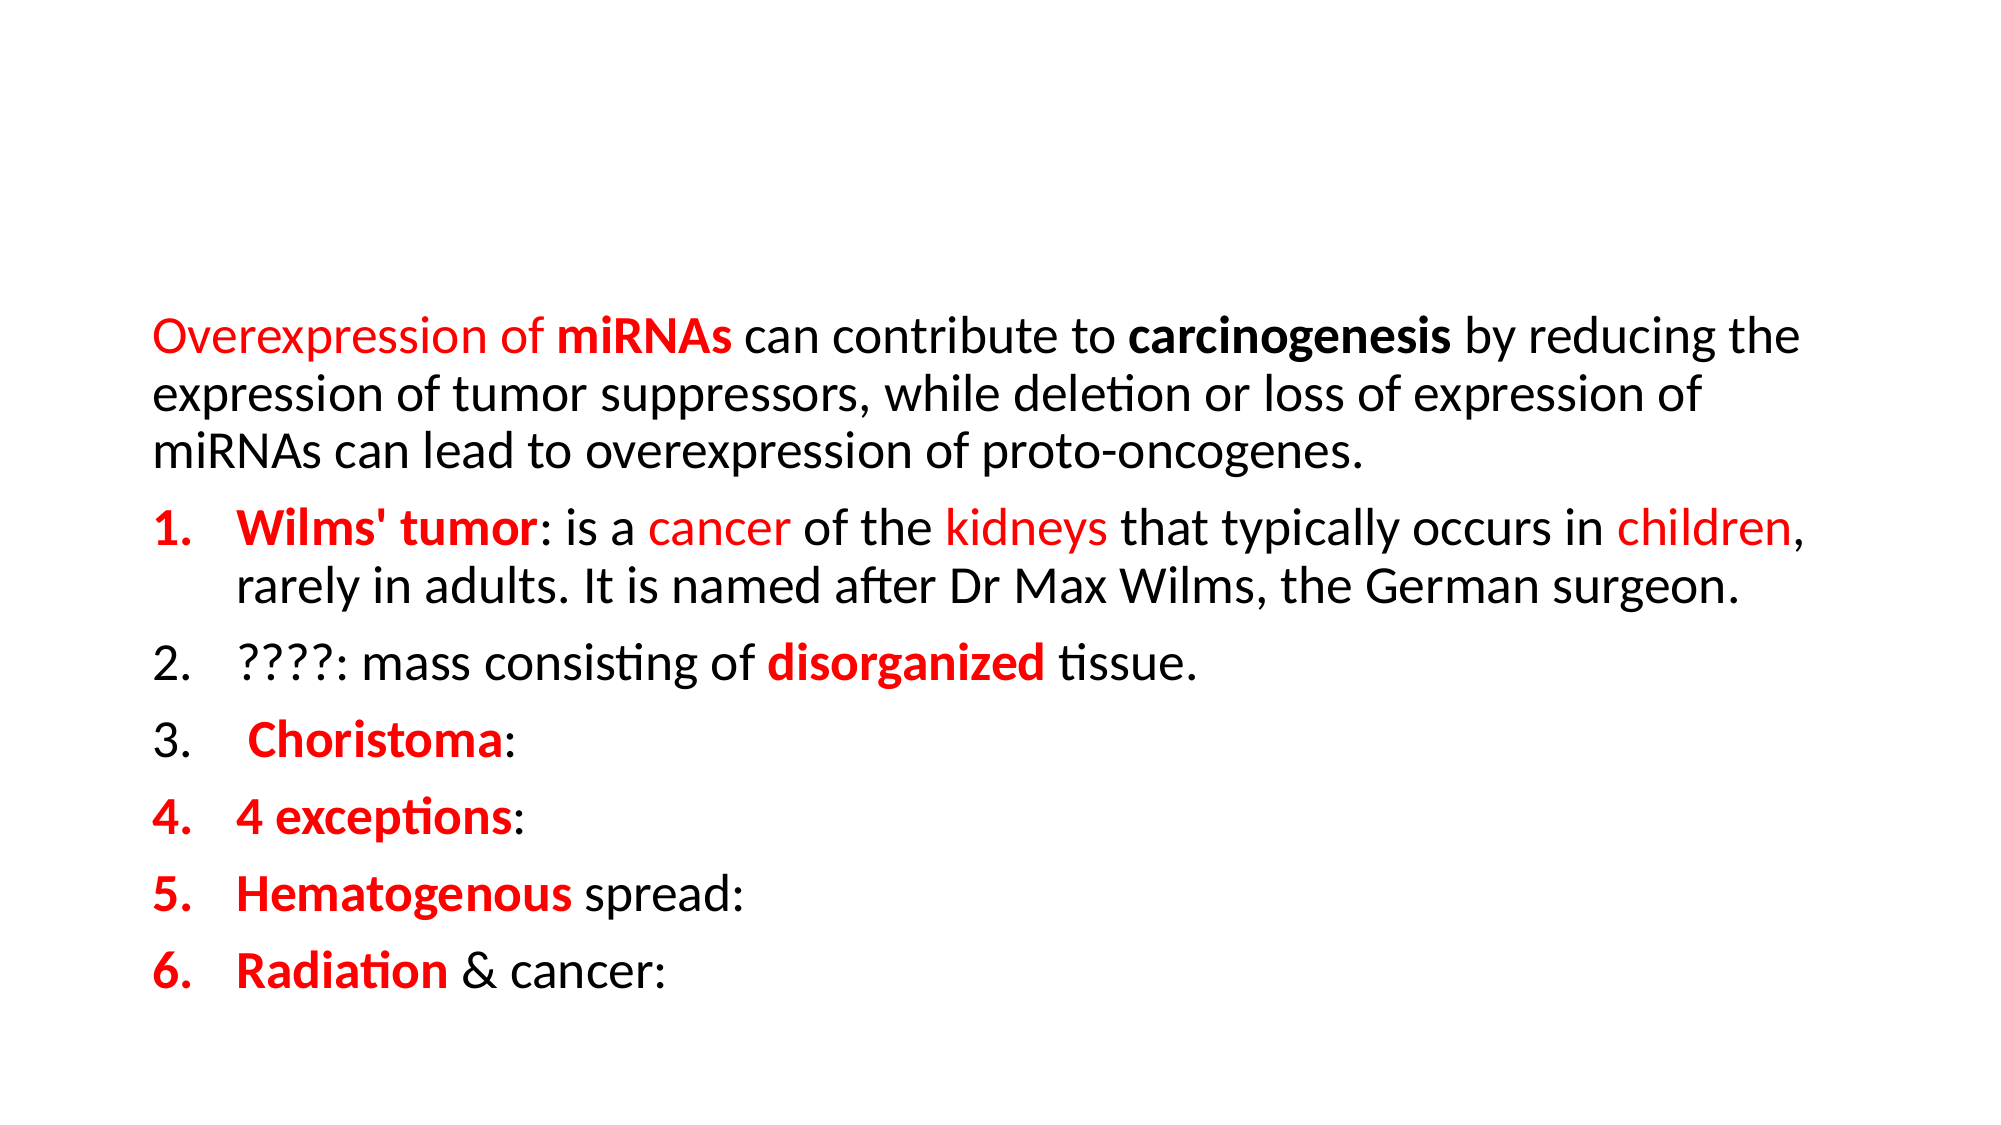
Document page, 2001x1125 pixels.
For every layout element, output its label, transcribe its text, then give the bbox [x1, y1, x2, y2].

list Overexpression of miRNAs can contribute to carcinogenesis by reducing the expression of tumor suppressors, while deletion or loss of expression of miRNAs can lead to overexpression of proto-oncogenes. Wilms' tumor: is a cancer of the kidneys that typically occurs in children, rarely in adults. It is named after Dr Max Wilms, the German surgeon. ????: mass consisting of disorganized tissue. Choristoma: 4 exceptions: Hematogenous spread: Radiation & cancer: [137, 299, 1863, 1014]
